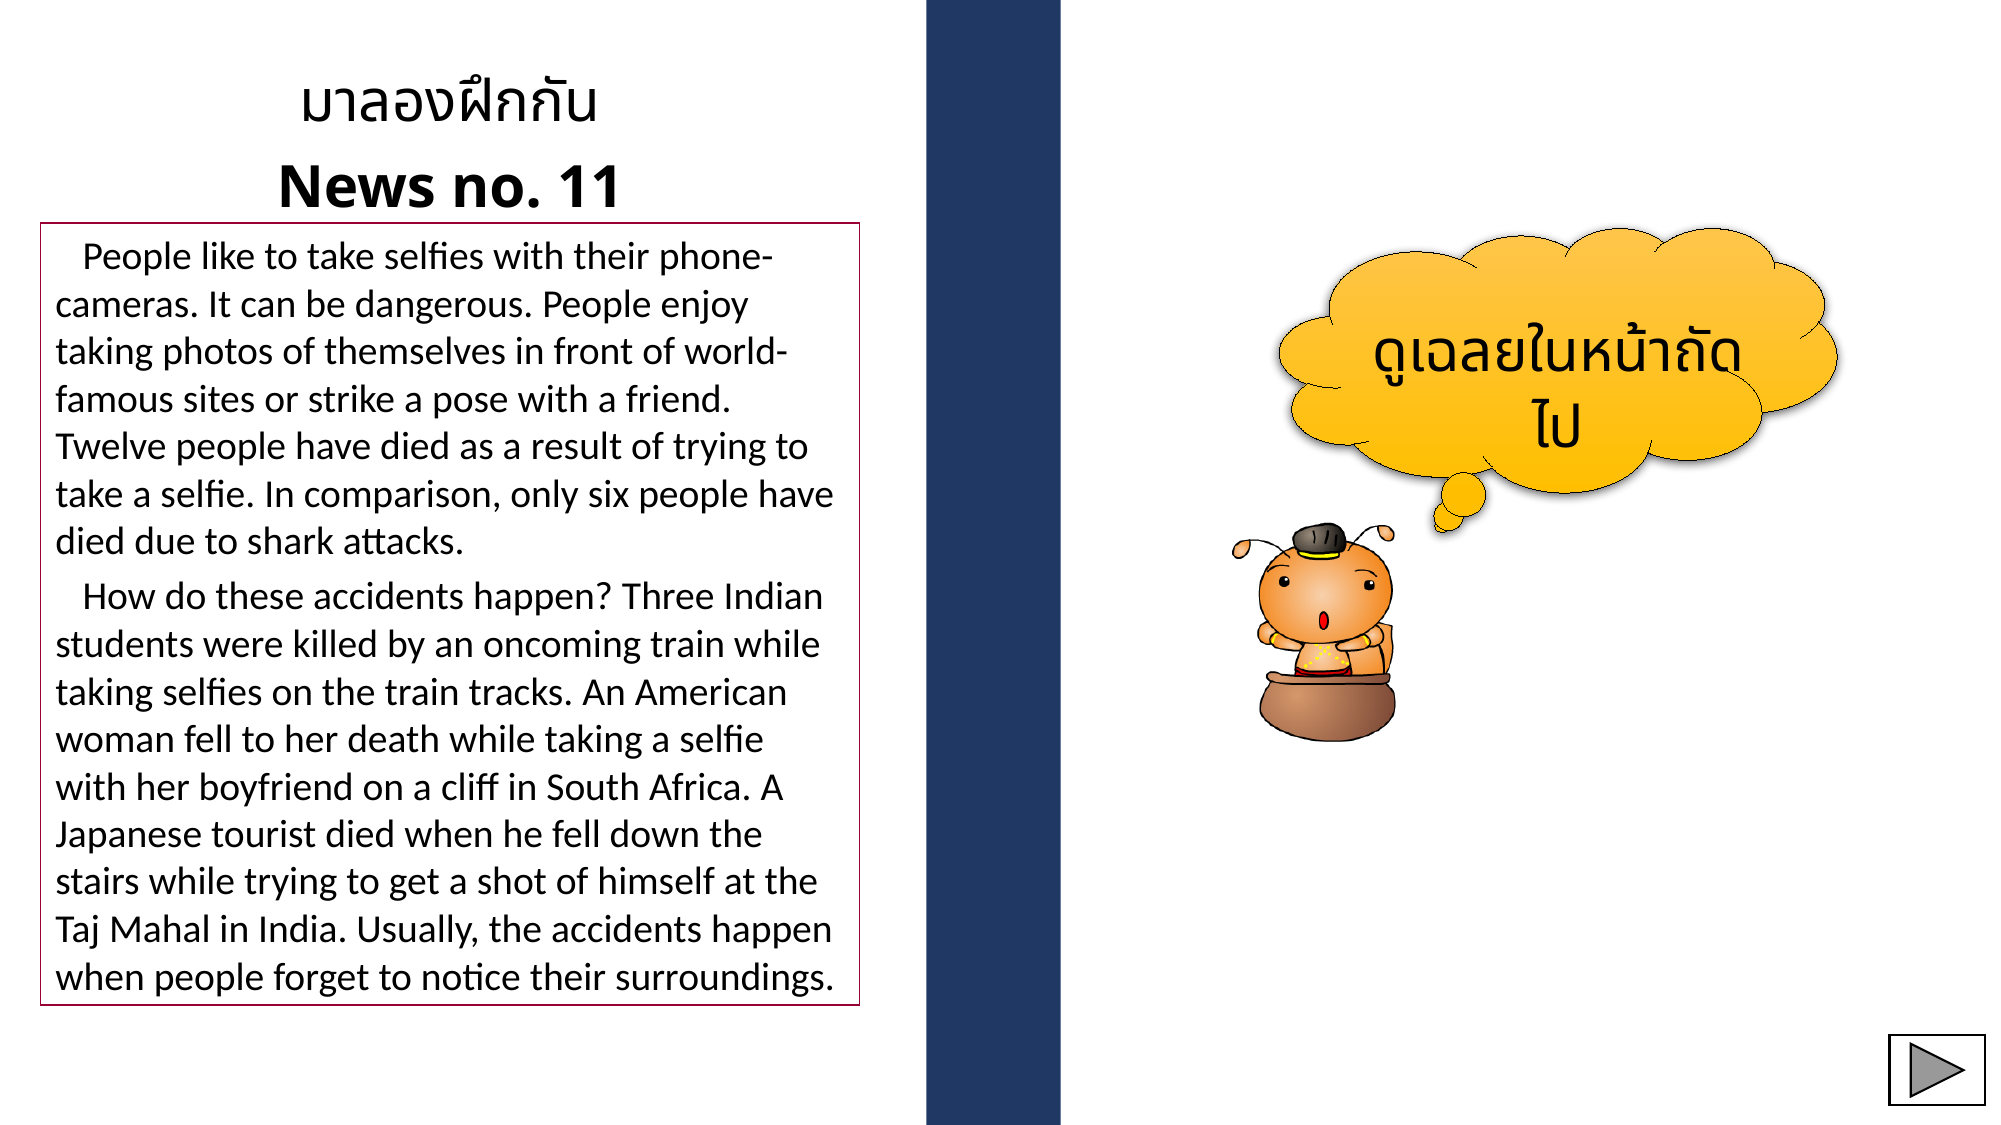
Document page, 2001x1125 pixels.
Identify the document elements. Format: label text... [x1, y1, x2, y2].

picture [1200, 492, 1450, 766]
text_box [925, 0, 1062, 1125]
table_header มาลองฝึกกัน News no. 11 [239, 62, 662, 222]
table_header ดูเฉลยในหน้าถัดไป [1347, 312, 1770, 467]
text_box People like to take selfies with their phone-cameras. It can be dangerous. People enjoy taking photos of themselves in front of world-famous sites or strike a pose with a friend. Twelve people have died as a result of trying to take a selfie. In comparison, only six people have died due to shark attacks. How do these accidents happen? Three Indian students were killed by an oncoming train while taking selfies on the train tracks. An American woman fell to her death while taking a selfie with her boyfriend on a cliff in South Africa. A Japanese tourist died when he fell down the stairs while trying to get a shot of himself at the Taj Mahal in India. Usually, the accidents happen when people forget to notice their surroundings. [40, 222, 860, 1006]
text_box [1888, 1034, 1986, 1106]
text_box [1387, 467, 1638, 531]
text_box [1279, 228, 1838, 446]
